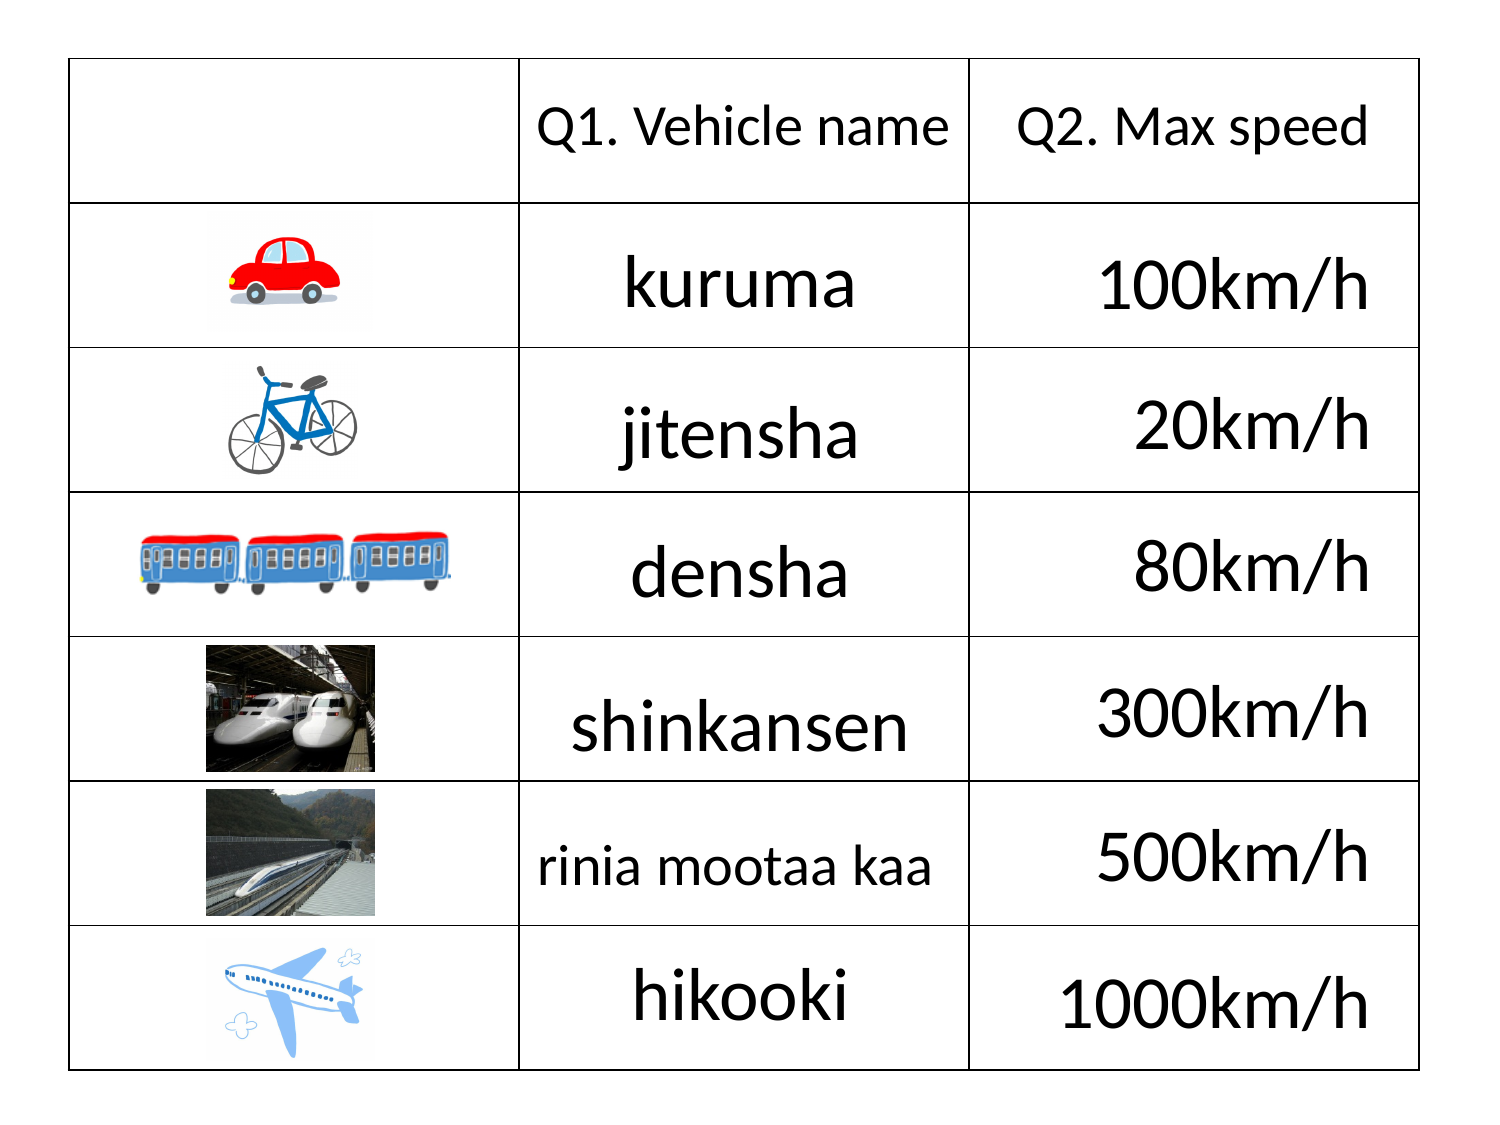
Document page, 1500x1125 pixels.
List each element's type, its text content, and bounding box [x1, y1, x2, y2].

table_header Q2. Max speed [970, 59, 1418, 202]
table_cell [970, 926, 1418, 1069]
table_cell [970, 348, 1418, 491]
table_cell [520, 493, 968, 636]
text_box 300km/h [1080, 655, 1387, 760]
table_cell [970, 493, 1418, 636]
text_box densha [615, 515, 866, 620]
table_header Q1. Vehicle name [520, 59, 968, 202]
text_box shinkansen [555, 668, 926, 774]
text_box jitensha [605, 375, 877, 481]
picture [205, 789, 375, 916]
picture [205, 644, 375, 772]
table_cell [520, 637, 968, 780]
text_box 80km/h [1118, 509, 1387, 615]
text_box rinia mootaa kaa [522, 819, 949, 904]
table_header [70, 59, 518, 202]
text_box kuruma [608, 225, 873, 330]
table_cell [70, 637, 518, 780]
table_cell [970, 637, 1418, 780]
text_box 20km/h [1118, 367, 1387, 472]
text_box 100km/h [1080, 226, 1387, 332]
text_box hikooki [616, 938, 865, 1043]
table_cell [520, 782, 968, 925]
table_cell [70, 926, 518, 1069]
table_cell [70, 493, 518, 636]
picture [205, 937, 375, 1061]
table_cell [970, 204, 1418, 347]
table_cell [70, 348, 518, 491]
table_cell [70, 782, 518, 925]
picture [207, 210, 374, 332]
text_box 1000km/h [1041, 946, 1387, 1051]
picture [222, 361, 359, 479]
text_box 500km/h [1080, 799, 1387, 905]
table_cell [520, 204, 968, 347]
table_cell [520, 926, 968, 1069]
table_cell [970, 782, 1418, 925]
table_cell [70, 204, 518, 347]
picture [129, 526, 451, 599]
table_cell [520, 348, 968, 491]
